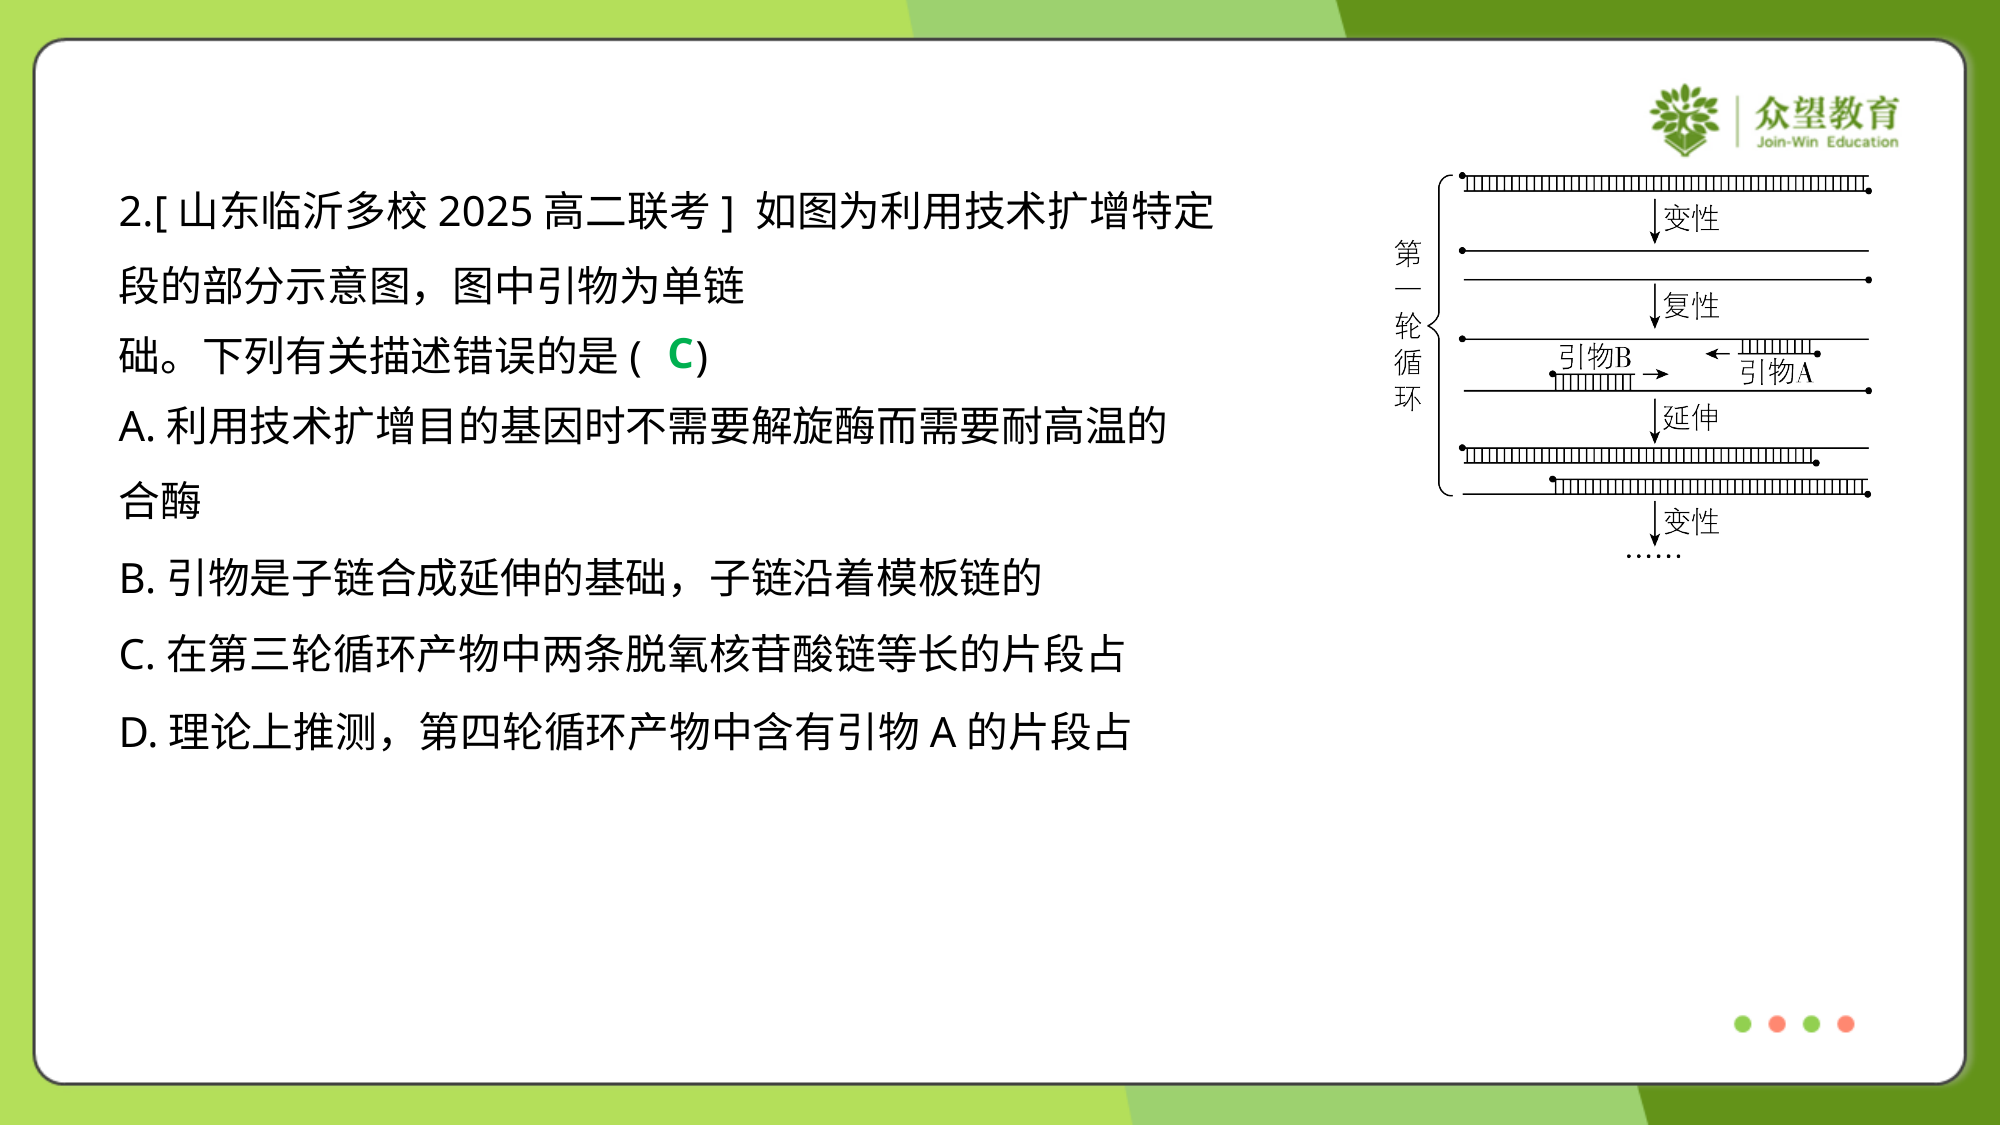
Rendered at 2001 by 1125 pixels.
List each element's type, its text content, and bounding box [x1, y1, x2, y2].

picture [0, 0, 2000, 1125]
text_box C [651, 306, 710, 371]
